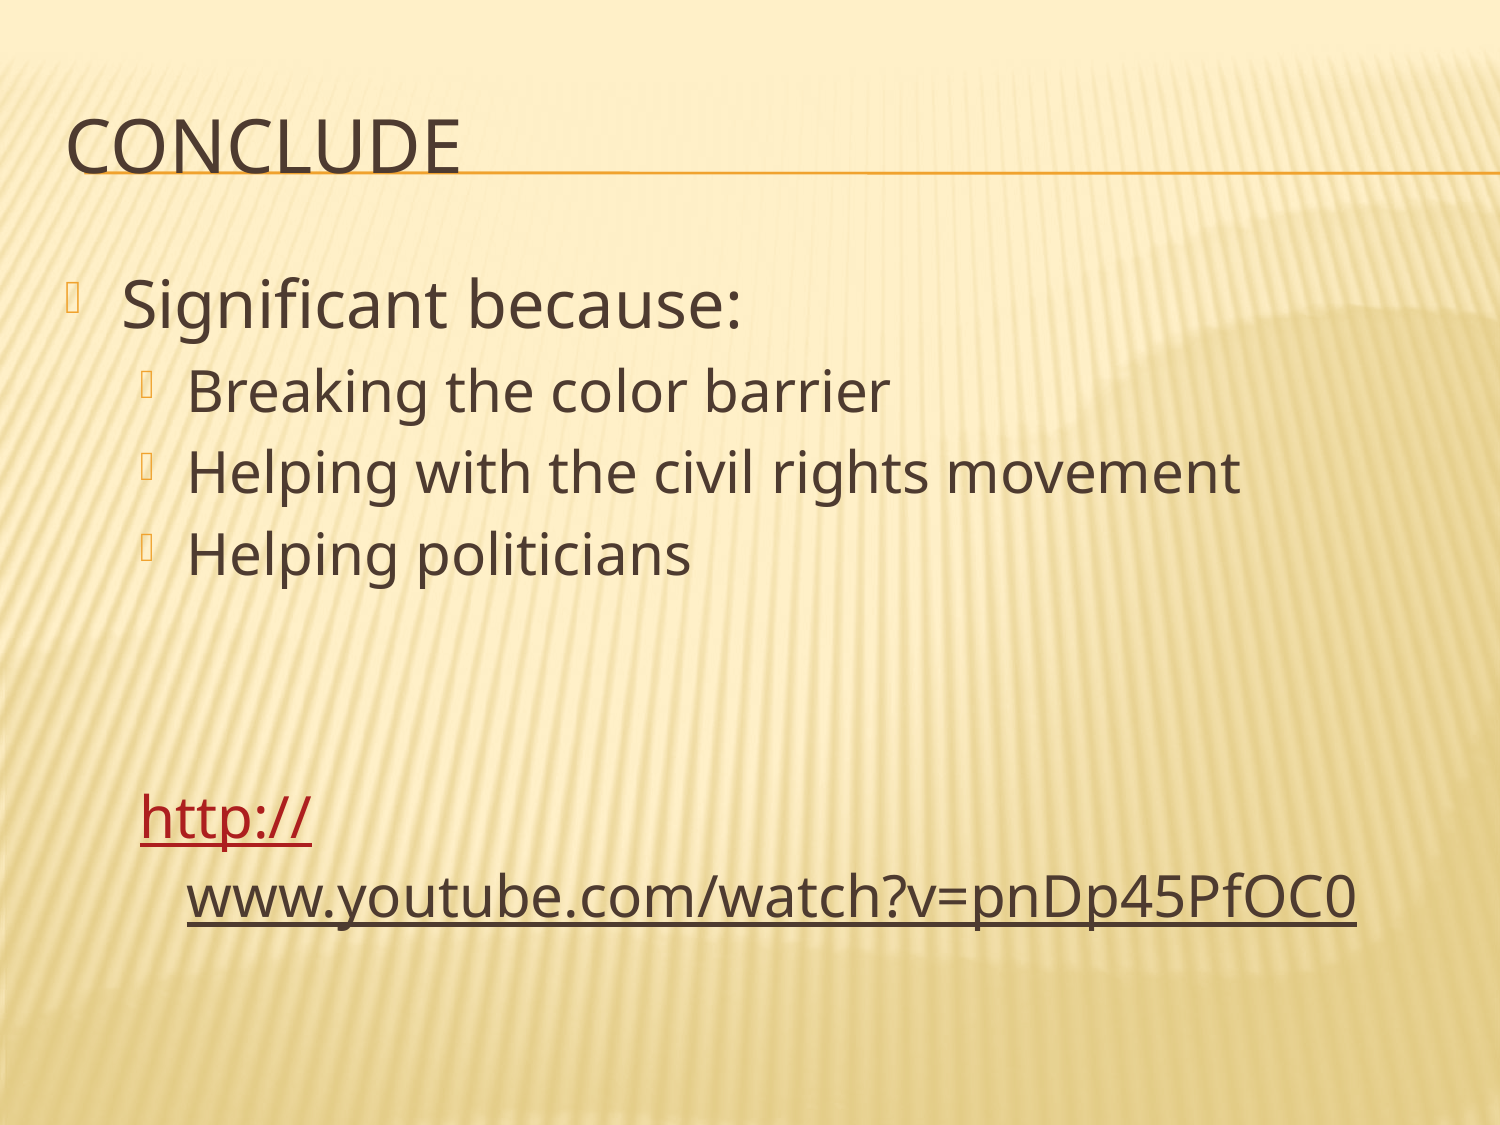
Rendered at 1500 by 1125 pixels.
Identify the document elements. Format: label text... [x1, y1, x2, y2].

list Significant because: Breaking the color barrier Helping with the civil rights movement Helping politicians http://www.youtube.com/watch?v=pnDp45PfOC0 [50, 254, 1475, 998]
title Conclude [50, 75, 1475, 213]
